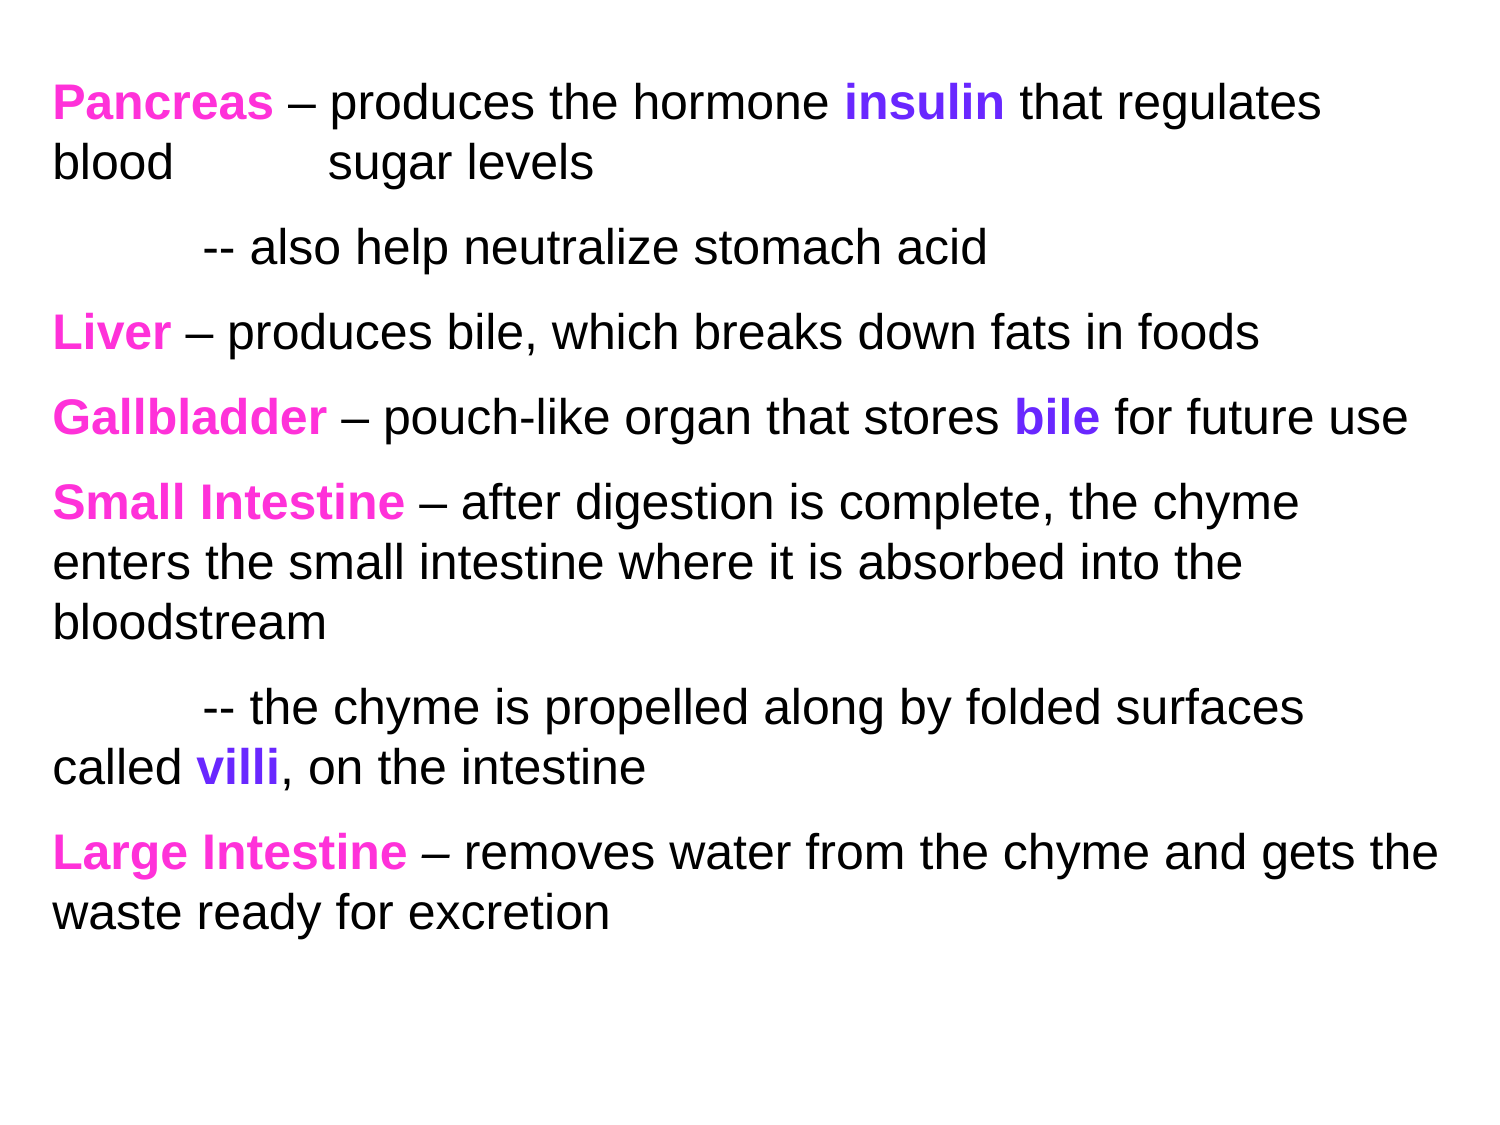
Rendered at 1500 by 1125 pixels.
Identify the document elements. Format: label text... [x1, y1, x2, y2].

text_box Pancreas – produces the hormone insulin that regulates blood sugar levels -- also help neutralize stomach acid Liver – produces bile, which breaks down fats in foods Gallbladder – pouch-like organ that stores bile for future use Small Intestine – after digestion is complete, the chyme enters the small intestine where it is absorbed into the bloodstream -- the chyme is propelled along by folded surfaces called villi, on the intestine Large Intestine – removes water from the chyme and gets the waste ready for excretion [37, 62, 1463, 948]
